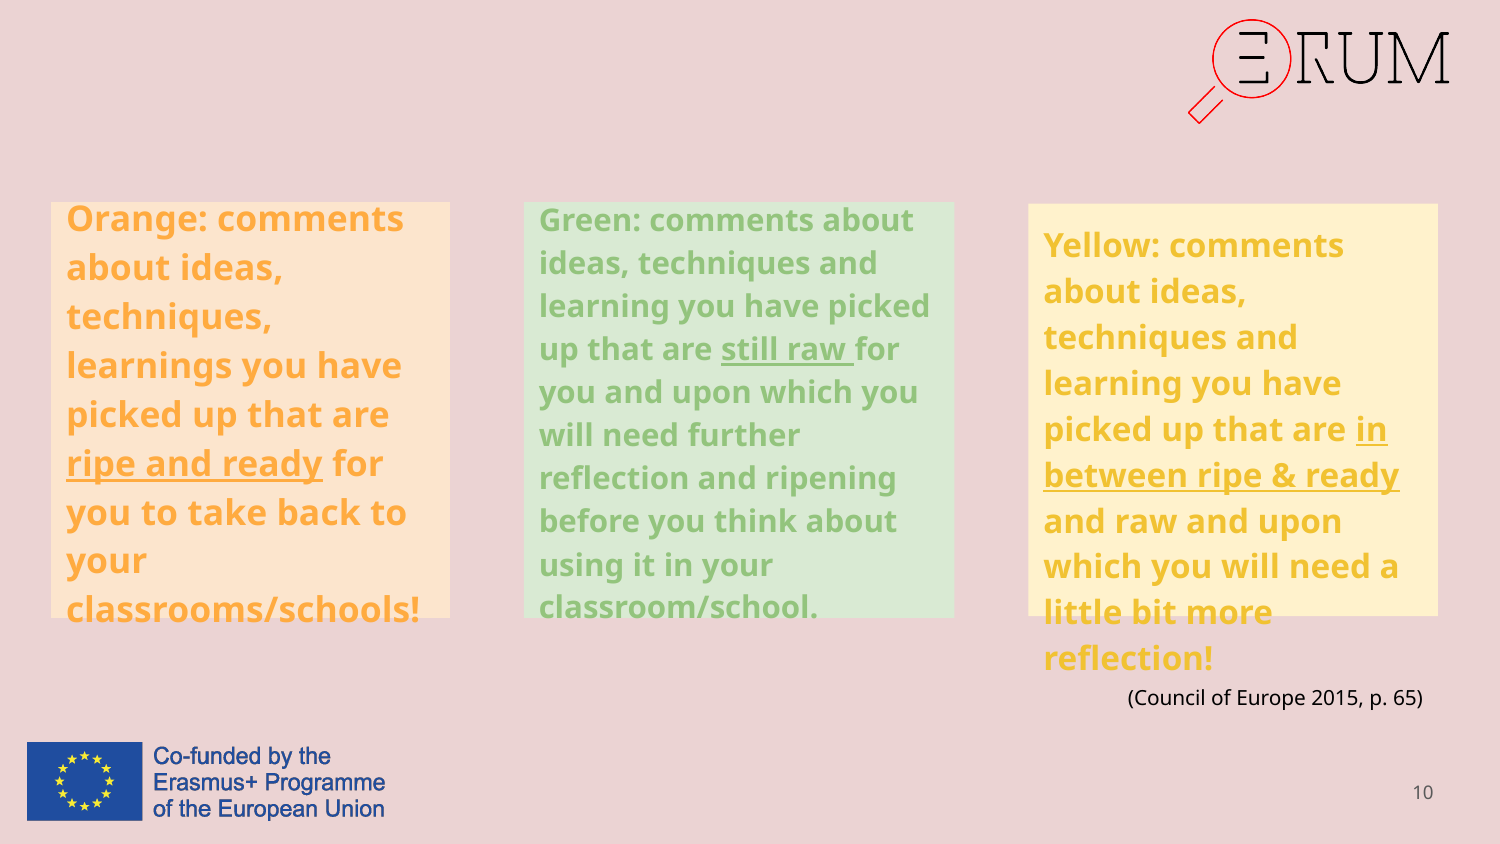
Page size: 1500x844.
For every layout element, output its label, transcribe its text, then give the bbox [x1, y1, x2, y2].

list Orange: comments about ideas, techniques, learnings you have picked up that are ripe and ready for you to take back to your classrooms/schools! [51, 202, 450, 618]
slide_number 10 [1358, 761, 1449, 826]
text_box Yellow: comments about ideas, techniques and learning you have picked up that are in between ripe & ready and raw and upon which you will need a little bit more reflection! [1028, 203, 1438, 617]
picture [27, 742, 385, 821]
text_box (Council of Europe 2015, p. 65) [51, 666, 1438, 724]
picture [1136, 0, 1500, 137]
list Green: comments about ideas, techniques and learning you have picked up that are still raw for you and upon which you will need further reflection and ripening before you think about using it in your classroom/school. [523, 202, 955, 618]
